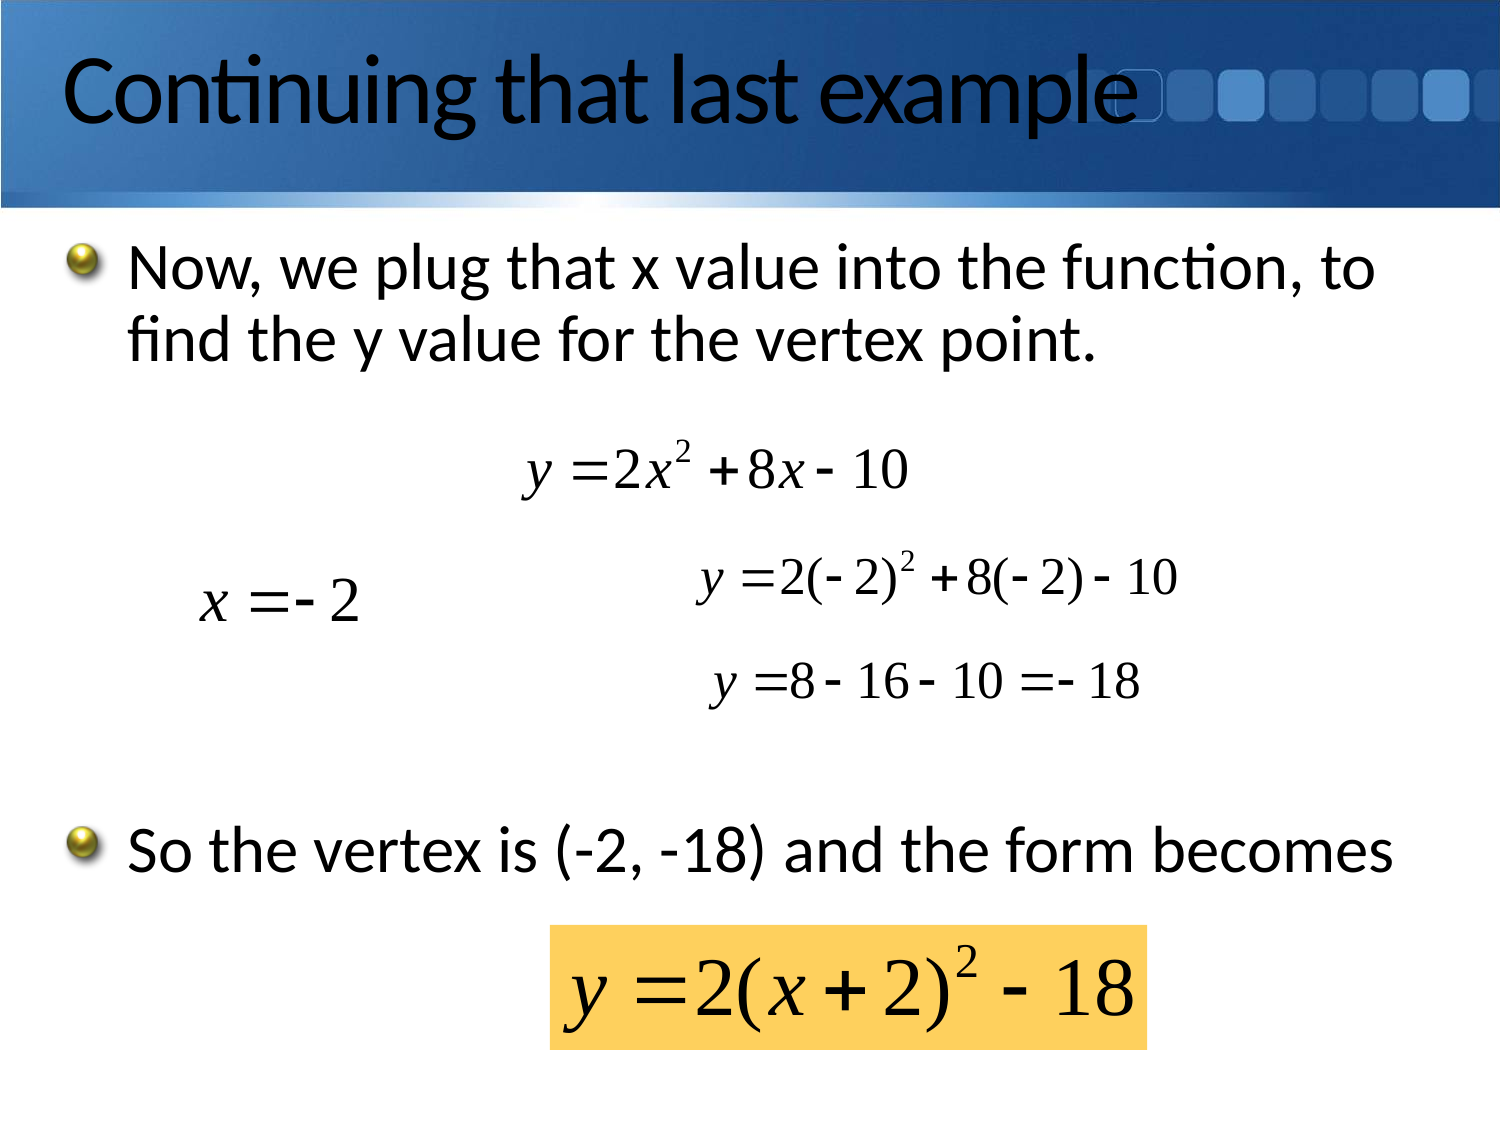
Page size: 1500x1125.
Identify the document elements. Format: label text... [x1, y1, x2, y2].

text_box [187, 562, 370, 638]
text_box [549, 924, 1148, 1051]
picture [0, 0, 1500, 1125]
title Continuing that last example [62, 37, 1438, 147]
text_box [512, 424, 921, 513]
list Now, we plug that x value into the function, to find the y value for the vertex point. So the vertex is (-2, -18) and the form becomes [62, 231, 1438, 595]
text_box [699, 649, 1151, 722]
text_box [687, 537, 1188, 618]
